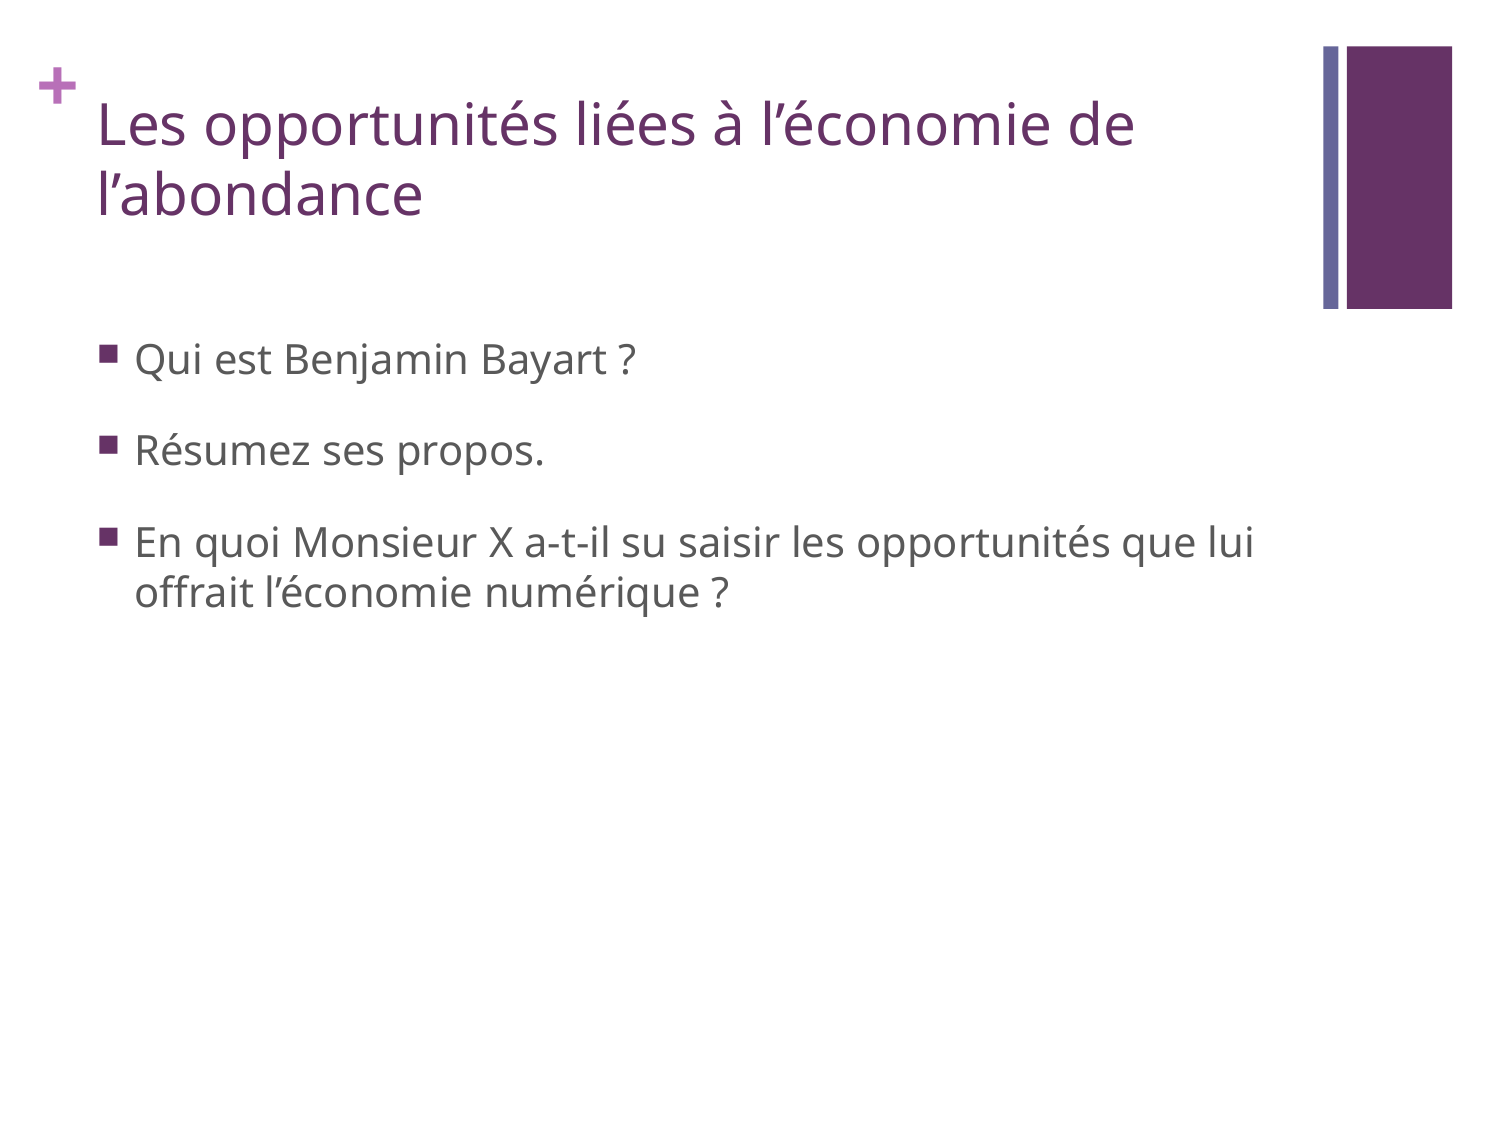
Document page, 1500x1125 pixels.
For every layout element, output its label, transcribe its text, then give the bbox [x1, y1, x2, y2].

list Qui est Benjamin Bayart ? Résumez ses propos. En quoi Monsieur X a-t-il su saisir les opportunités que lui offrait l’économie numérique ? [81, 324, 1322, 1005]
title Les opportunités liées à l’économie de l’abondance [81, 79, 1322, 263]
